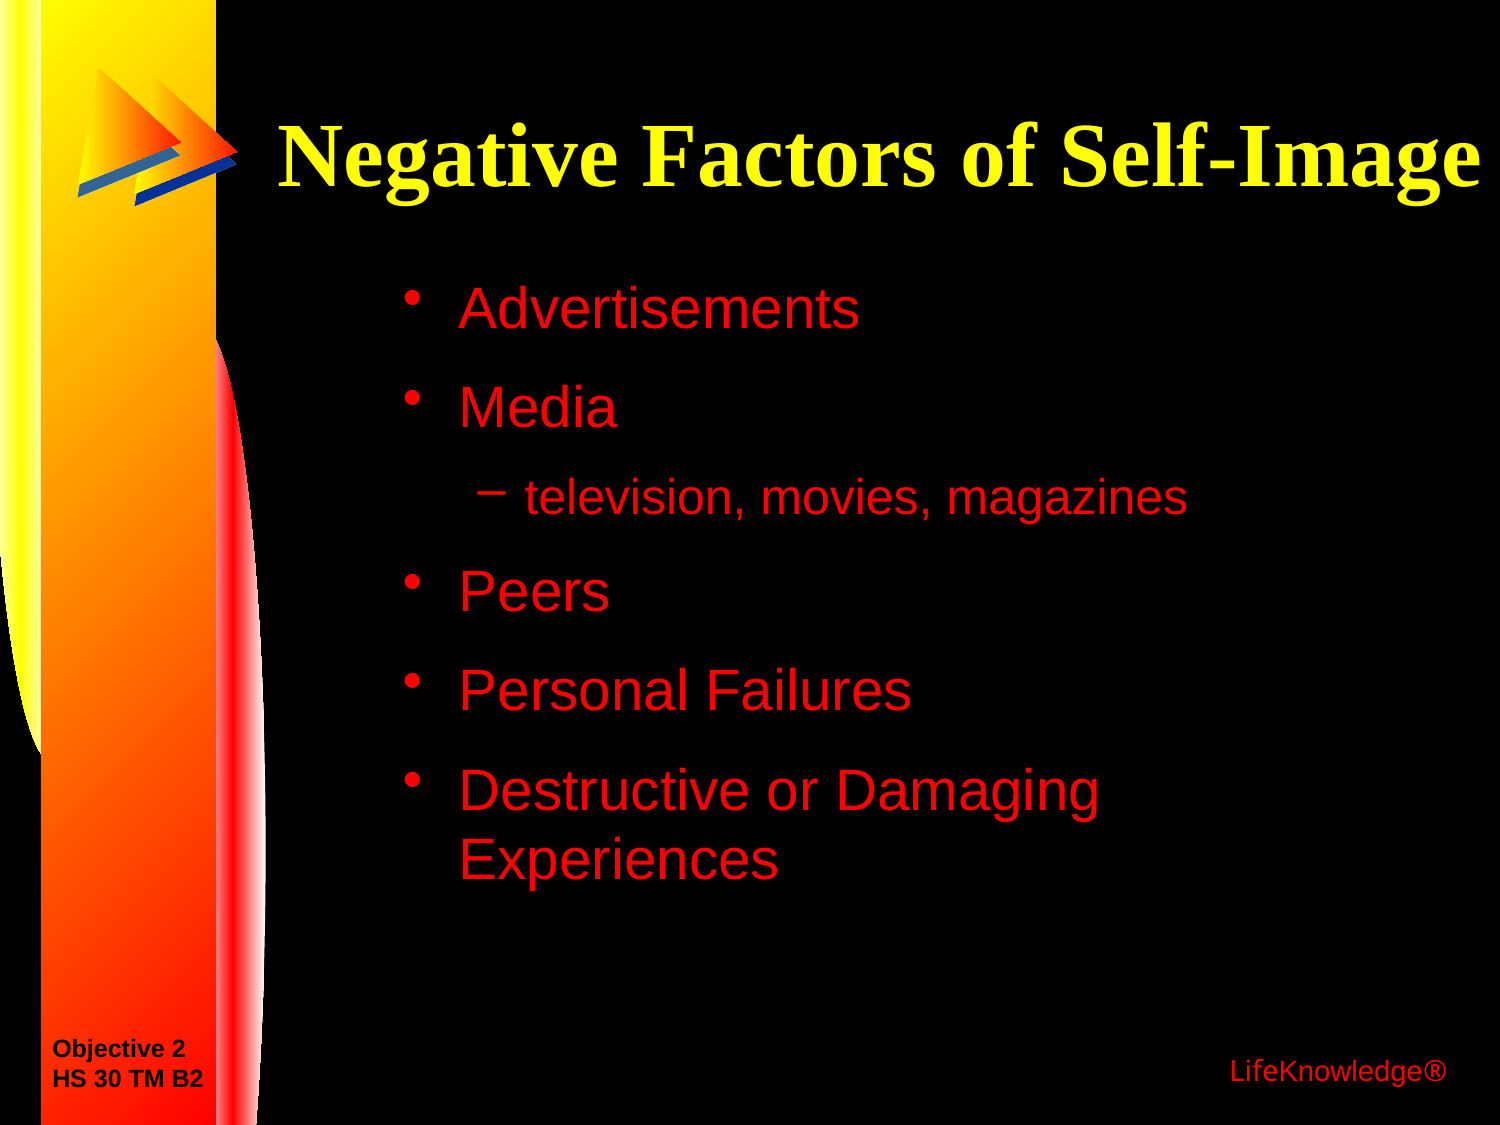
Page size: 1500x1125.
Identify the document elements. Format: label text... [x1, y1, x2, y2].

title Negative Factors of Self-Image [262, 40, 1500, 213]
list Advertisements Media television, movies, magazines Peers Personal Failures Destructive or Damaging Experiences [387, 262, 1263, 1051]
text_box Objective 2 HS 30 TM B2 [37, 1024, 227, 1100]
footer LifeKnowledge® [0, 1049, 1463, 1125]
